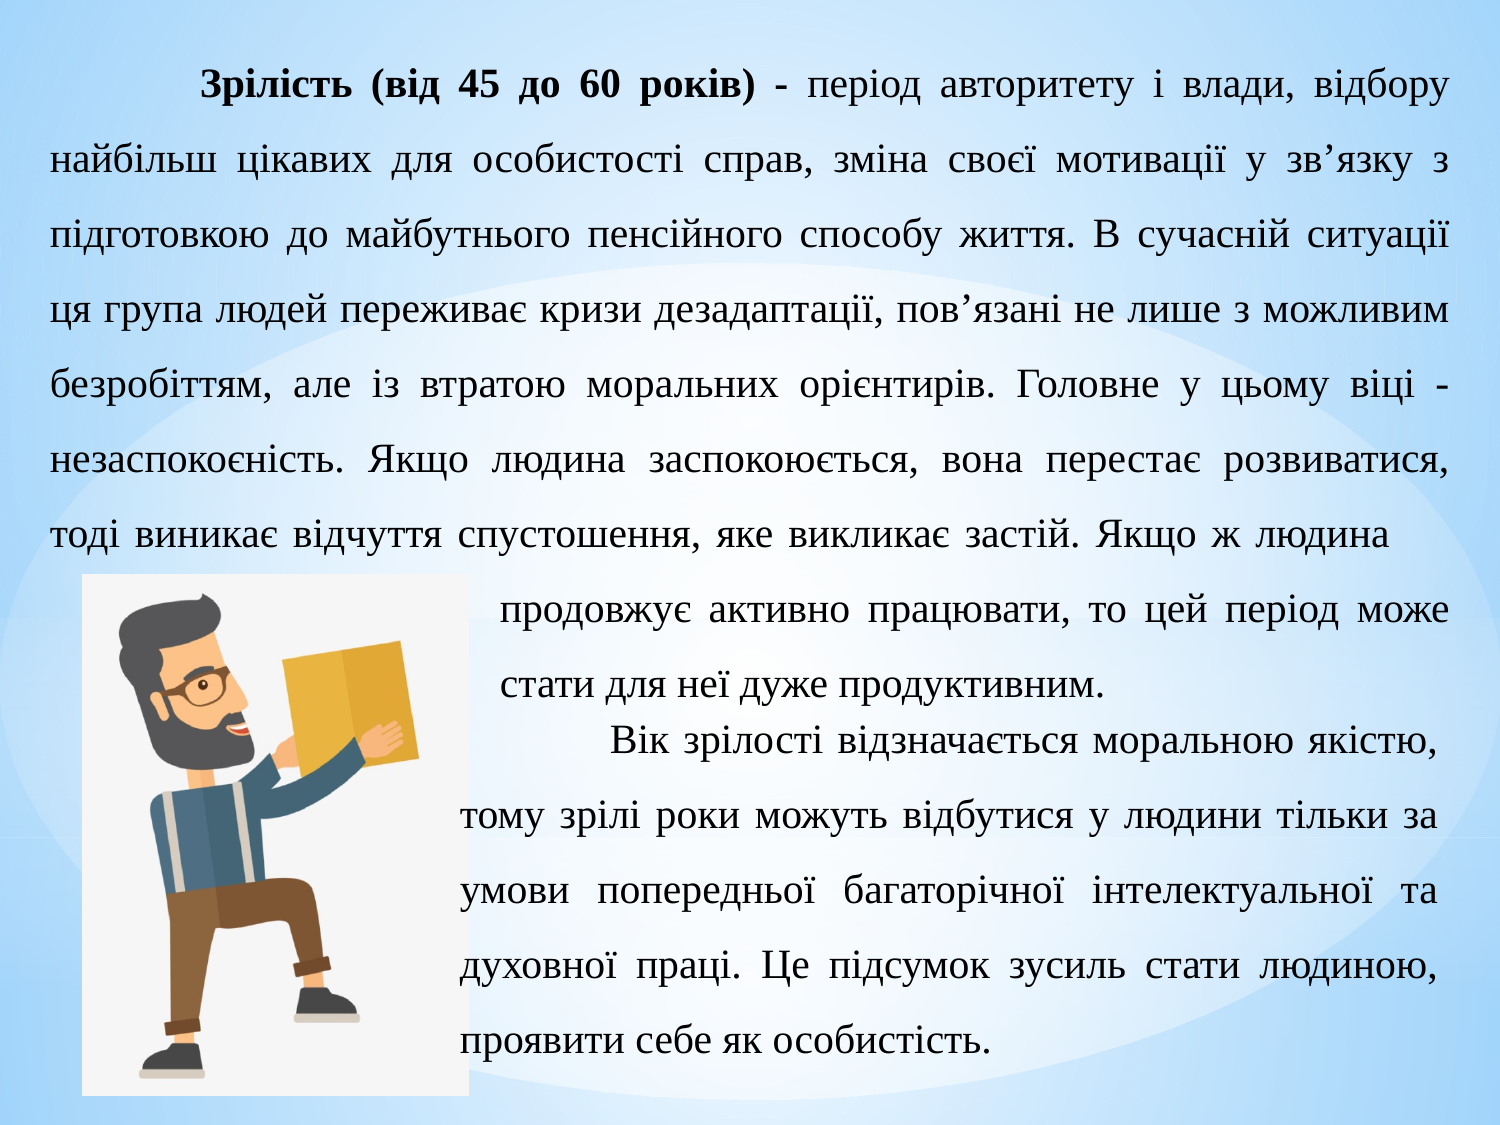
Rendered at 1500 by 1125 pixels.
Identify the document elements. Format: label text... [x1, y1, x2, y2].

text_box Вік зрілості відзначається моральною якістю, тому зрілі роки можуть відбутися у людини тільки за умови попередньої багаторічної інтелектуальної та духовної праці. Це підсумок зусиль стати людиною, проявити себе як особистість. [473, 679, 1454, 1070]
text_box Зрілість (від 45 до 60 років) - період авторитету і влади, відбору найбільш цікавих для особистості справ, зміна своєї мотивації у зв’язку з підготовкою до майбутнього пенсійного способу життя. В сучасній ситуації ця група людей переживає кризи дезадаптації, пов’язані не лише з можливим безробіттям, але із втратою моральних орієнтирів. Головне у цьому віці -незаспокоєність. Якщо людина заспокоюється, вона перестає розвиватися, тоді виникає відчуття спустошення, яке викликає застій. Якщо ж людина продовжує активно працювати, то цей період може стати для неї дуже продуктивним. [35, 23, 1465, 714]
picture [81, 573, 469, 1096]
